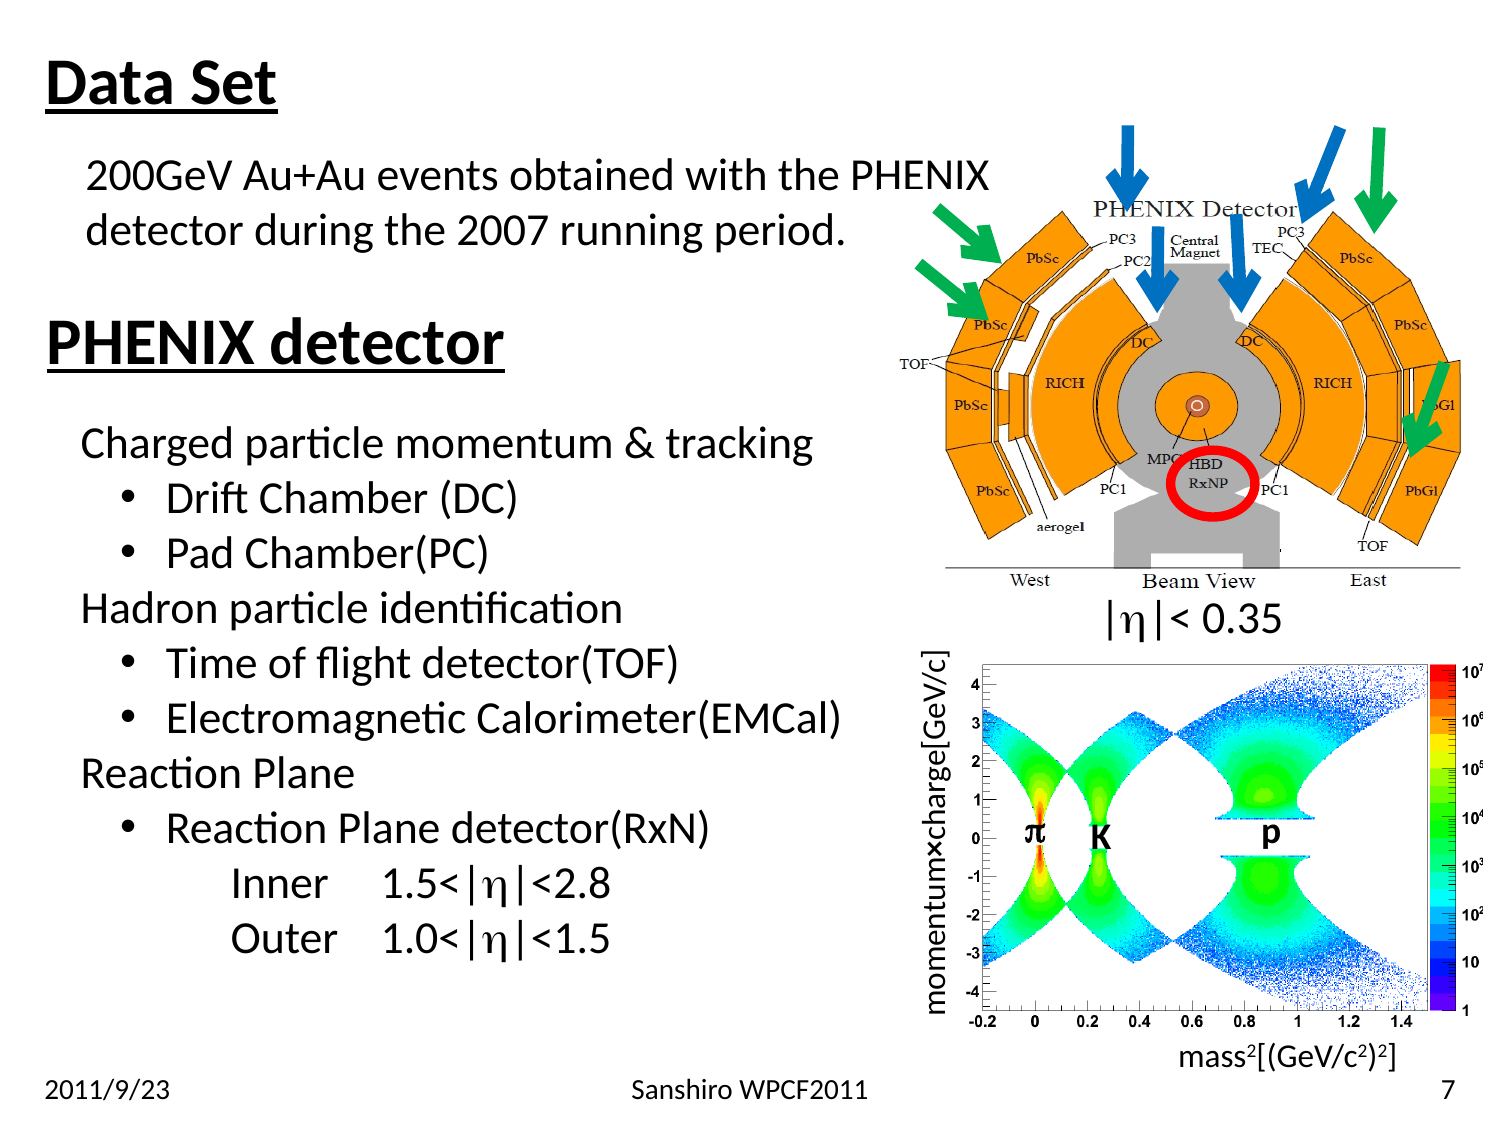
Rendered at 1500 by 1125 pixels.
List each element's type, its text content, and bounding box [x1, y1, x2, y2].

footer Sanshiro WPCF2011 [512, 1057, 988, 1118]
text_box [879, 125, 1471, 648]
text_box 200GeV Au+Au events obtained with the PHENIX detector during the 2007 running period. [70, 137, 874, 262]
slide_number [29, 1057, 380, 1118]
text_box Data Set [30, 30, 294, 126]
text_box PHENIX detector [31, 290, 521, 386]
slide_number 7 [1120, 1090, 1471, 1118]
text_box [903, 597, 1483, 1083]
text_box Charged particle momentum & tracking Drift Chamber (DC) Pad Chamber(PC) Hadron particle identification Time of flight detector(TOF) Electromagnetic Calorimeter(EMCal) Reaction Plane Reaction Plane detector(RxN) Inner 1.5<|h|<2.8 Outer 1.0<|h|<1.5 [65, 405, 858, 970]
